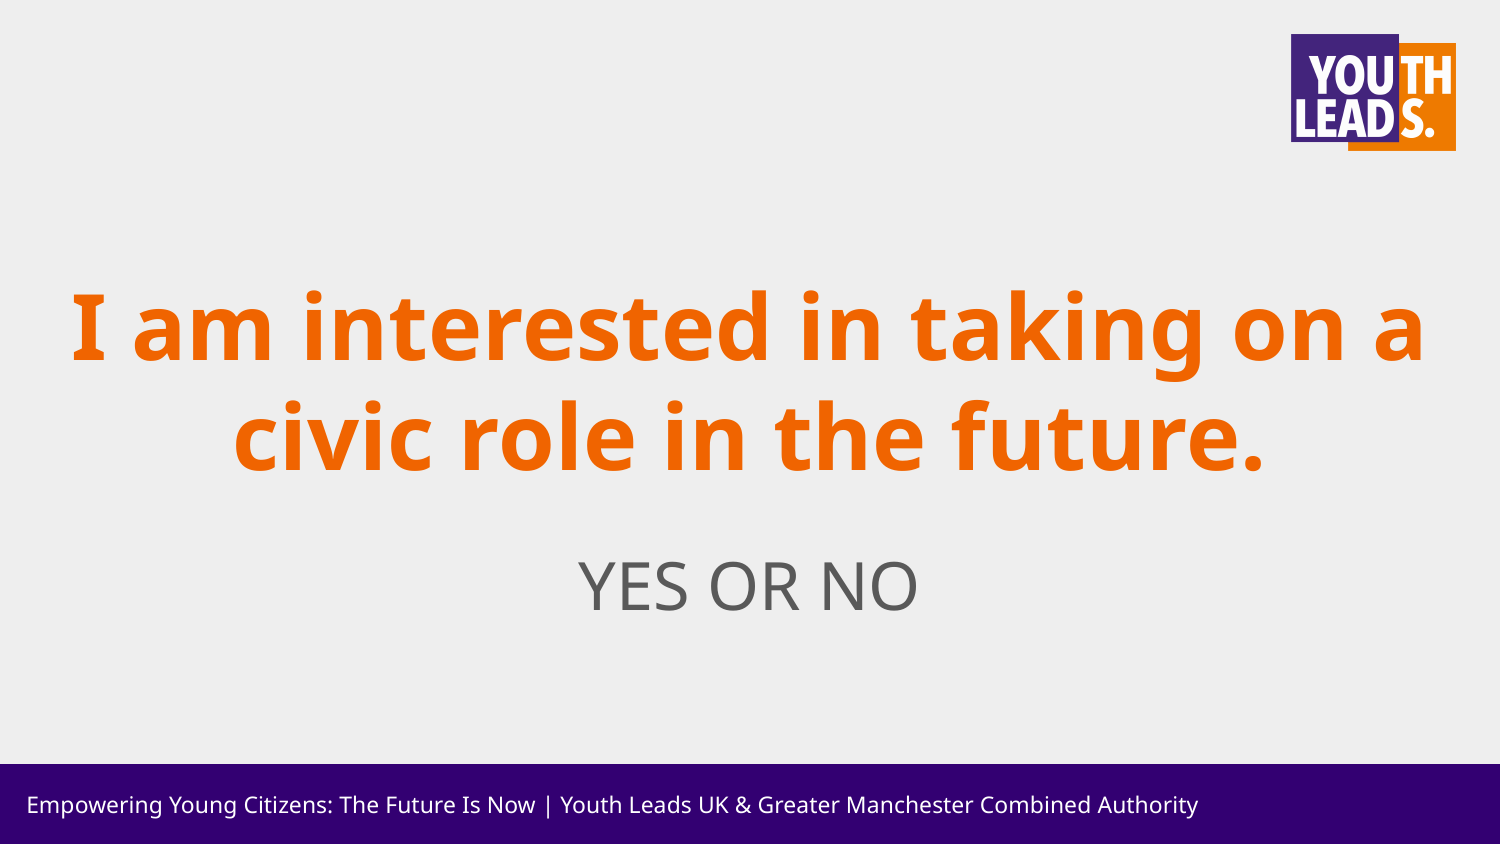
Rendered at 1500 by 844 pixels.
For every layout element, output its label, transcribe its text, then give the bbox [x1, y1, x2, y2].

title I am interested in taking on a civic role in the future. [51, 181, 1449, 504]
list YES OR NO [51, 517, 1449, 731]
picture [1291, 34, 1456, 151]
